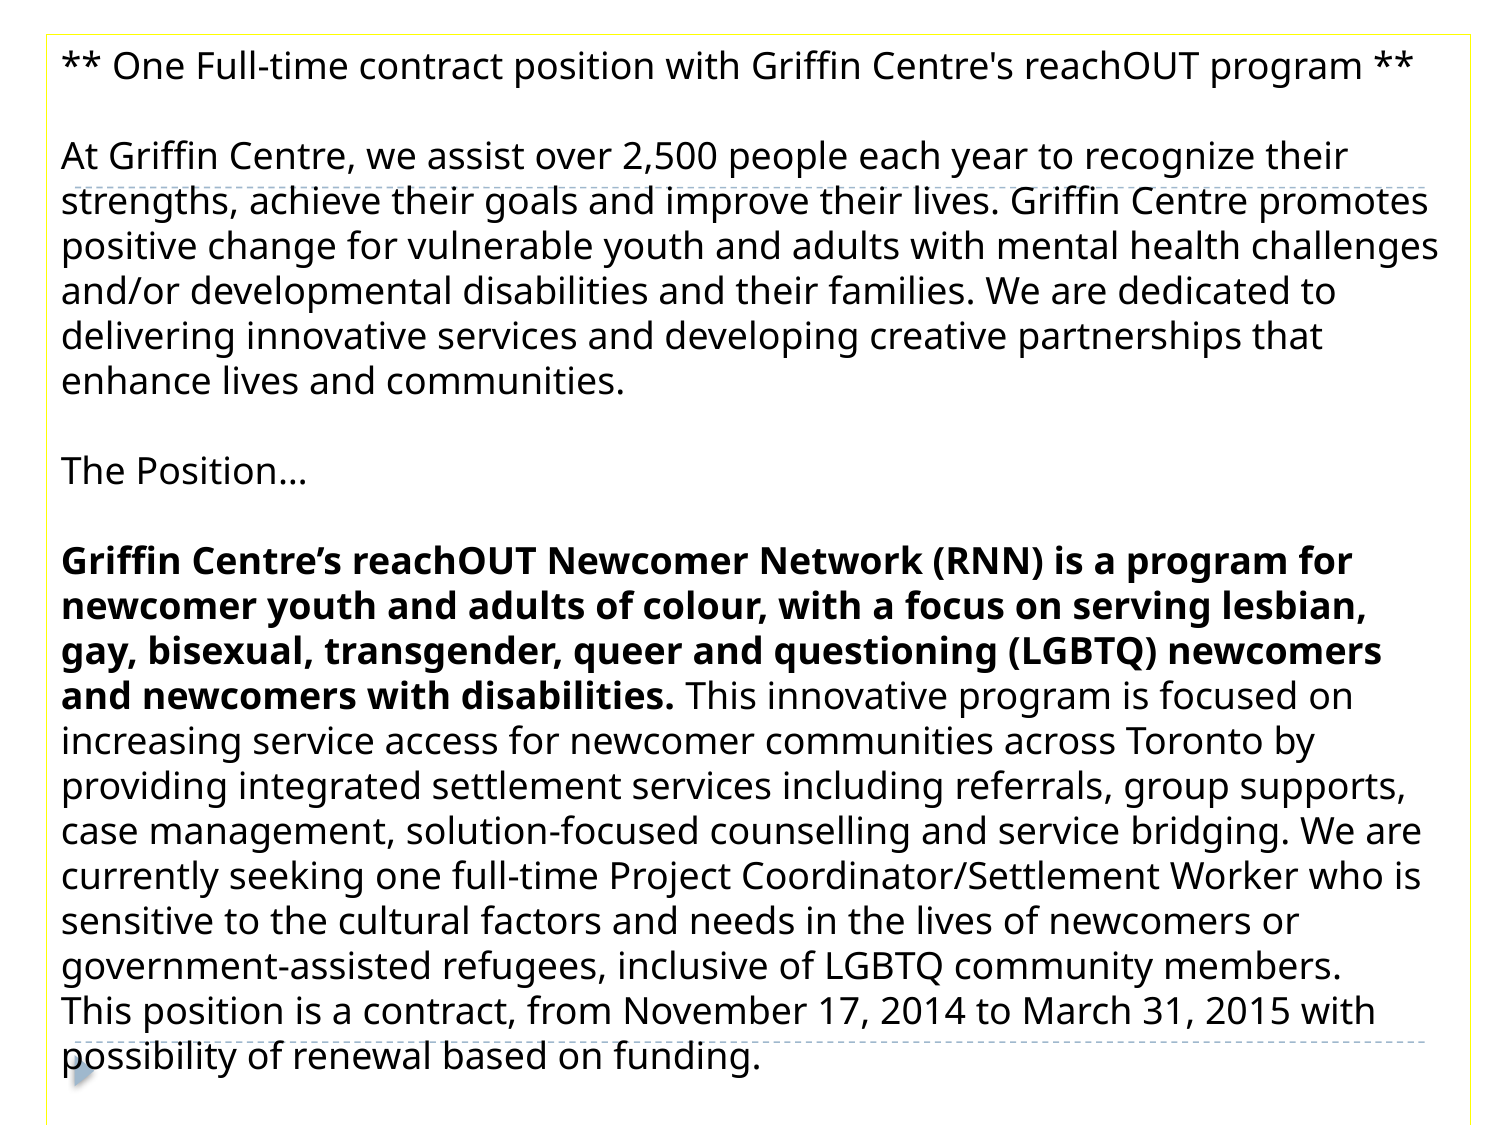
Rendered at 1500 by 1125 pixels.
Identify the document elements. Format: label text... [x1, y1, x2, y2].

text_box ** One Full-time contract position with Griffin Centre's reachOUT program ** At Griffin Centre, we assist over 2,500 people each year to recognize their strengths, achieve their goals and improve their lives. Griffin Centre promotes positive change for vulnerable youth and adults with mental health challenges and/or developmental disabilities and their families. We are dedicated to delivering innovative services and developing creative partnerships that enhance lives and communities. The Position… Griffin Centre’s reachOUT Newcomer Network (RNN) is a program for newcomer youth and adults of colour, with a focus on serving lesbian, gay, bisexual, transgender, queer and questioning (LGBTQ) newcomers and newcomers with disabilities. This innovative program is focused on increasing service access for newcomer communities across Toronto by providing integrated settlement services including referrals, group supports, case management, solution-focused counselling and service bridging. We are currently seeking one full-time Project Coordinator/Settlement Worker who is sensitive to the cultural factors and needs in the lives of newcomers or government-assisted refugees, inclusive of LGBTQ community members. This position is a contract, from November 17, 2014 to March 31, 2015 with possibility of renewal based on funding. [46, 34, 1471, 1125]
